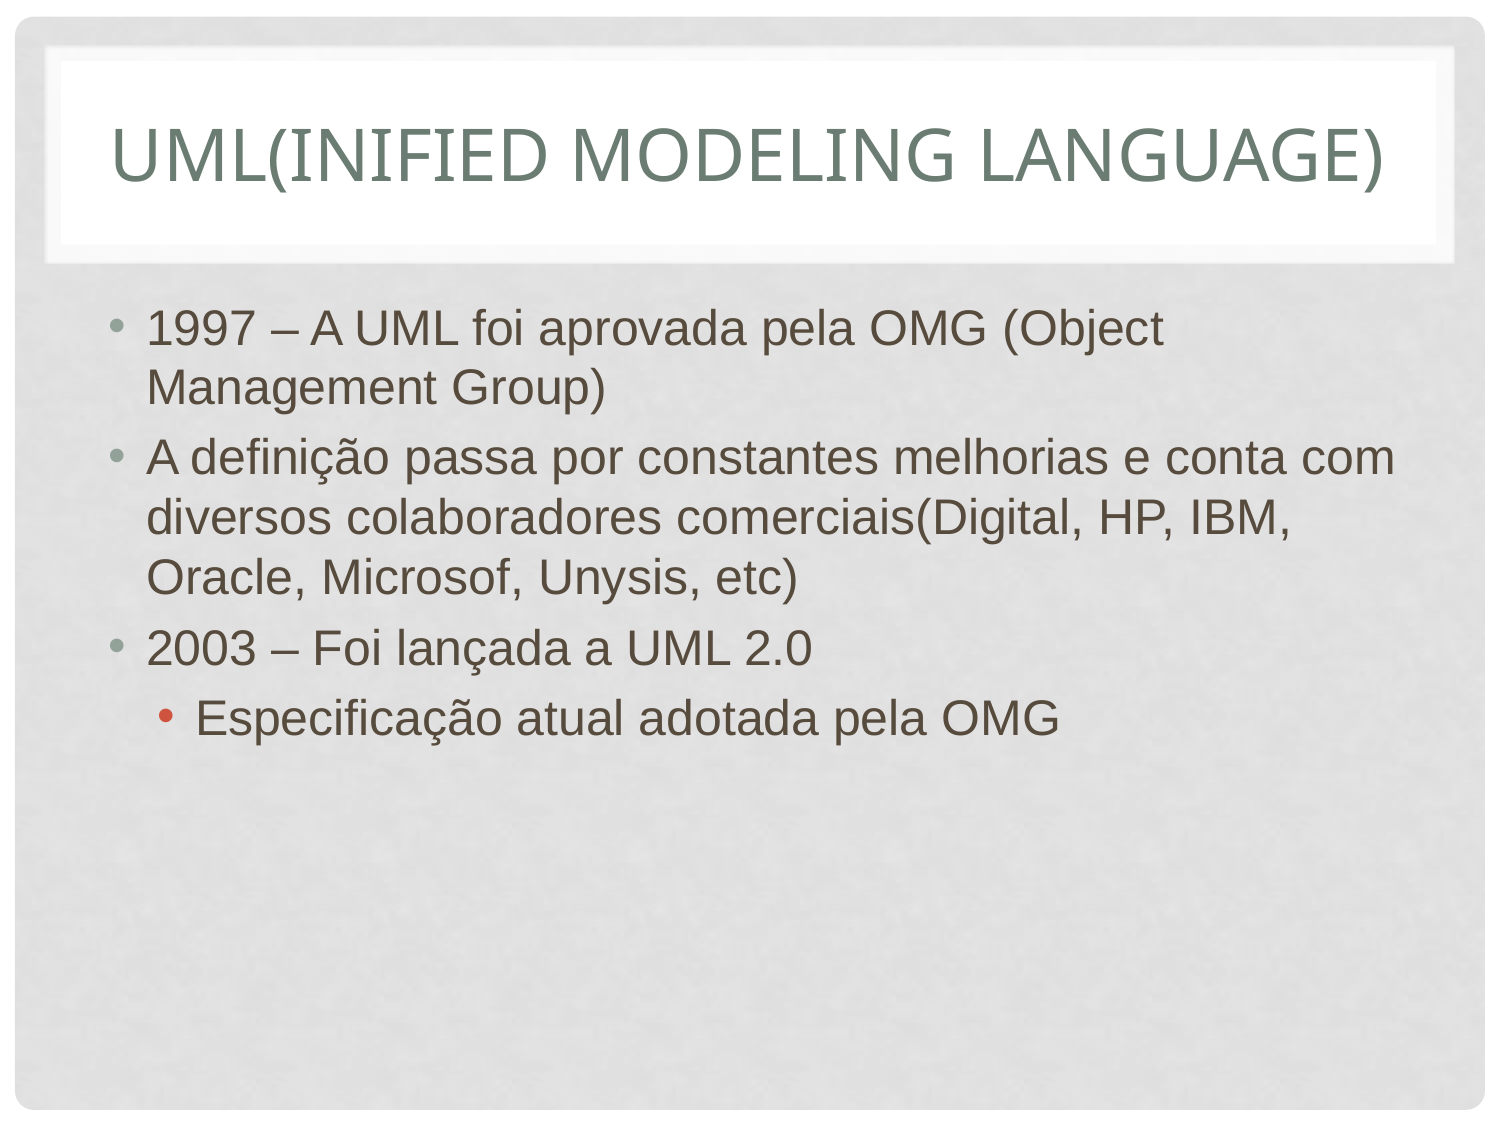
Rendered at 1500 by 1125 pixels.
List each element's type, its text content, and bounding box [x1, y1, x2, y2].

title UML(Inified Modeling Language) [69, 66, 1425, 238]
list 1997 – A UML foi aprovada pela OMG (Object Management Group) A definição passa por constantes melhorias e conta com diversos colaboradores comerciais(Digital, HP, IBM, Oracle, Microsof, Unysis, etc) 2003 – Foi lançada a UML 2.0 Especificação atual adotada pela OMG [75, 287, 1425, 1005]
